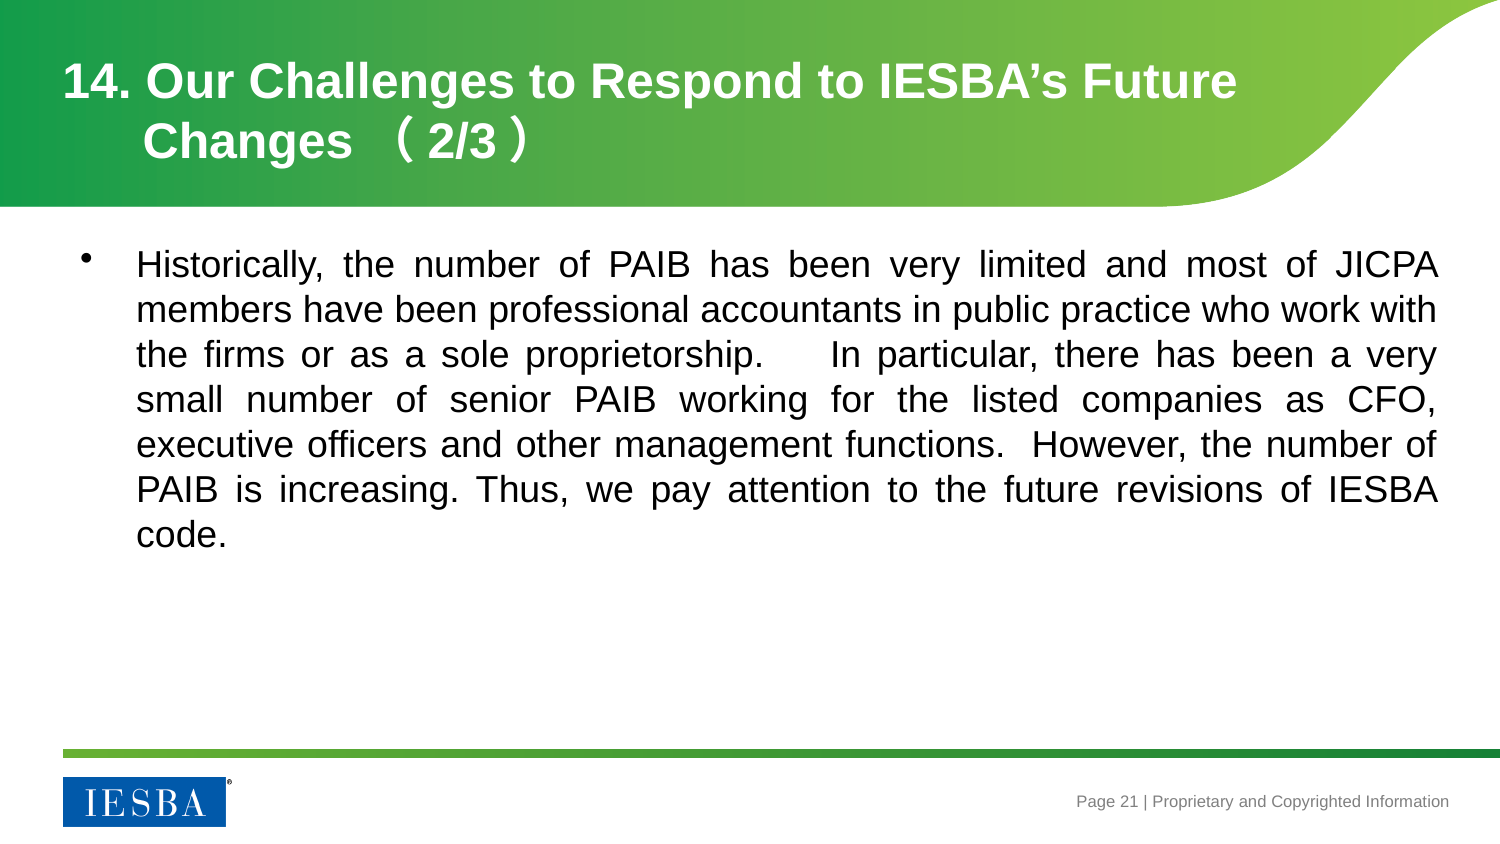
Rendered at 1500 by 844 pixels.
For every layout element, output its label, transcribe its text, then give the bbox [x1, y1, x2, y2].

picture [0, 0, 1500, 207]
list Historically, the number of PAIB has been very limited and most of JICPA members have been professional accountants in public practice who work with the firms or as a sole proprietorship. In particular, there has been a very small number of senior PAIB working for the listed companies as CFO, executive officers and other management functions. However, the number of PAIB is increasing. Thus, we pay attention to the future revisions of IESBA code. [64, 232, 1453, 659]
picture [63, 777, 232, 827]
title 14. Our Challenges to Respond to IESBA’s Future Changes（2/3） [62, 75, 1300, 142]
